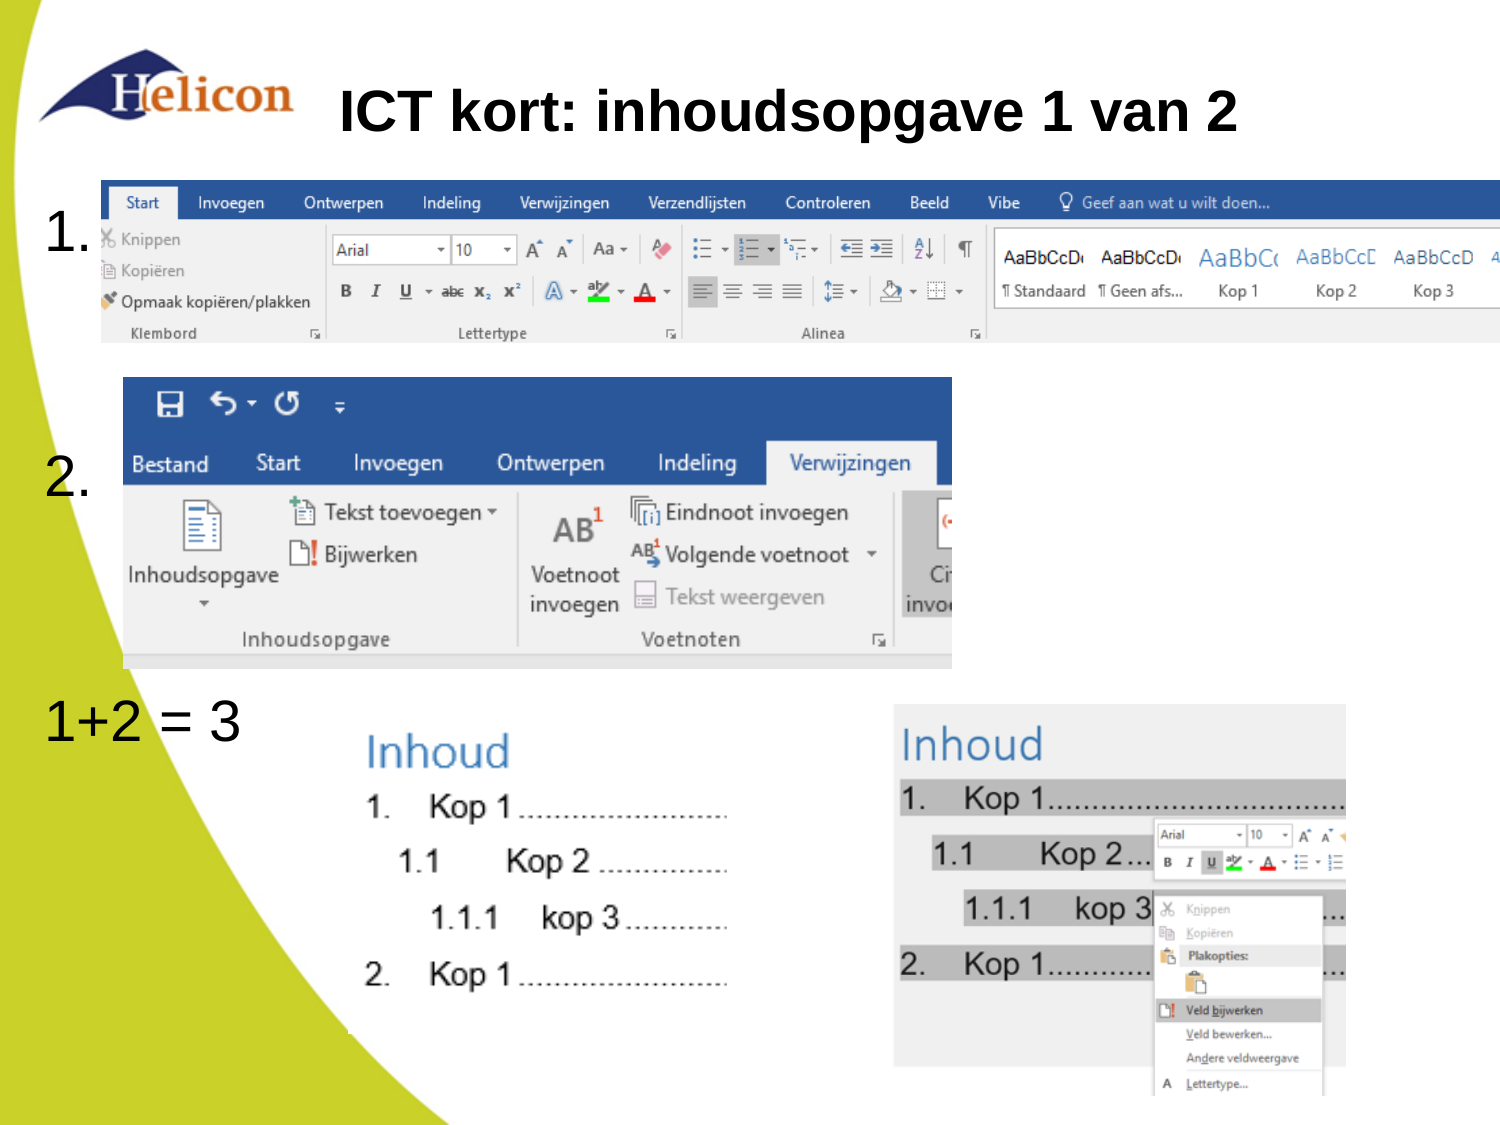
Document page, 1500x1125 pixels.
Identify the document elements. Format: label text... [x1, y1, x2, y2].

title ICT kort: inhoudsopgave 1 van 2 [324, 54, 1415, 161]
list 1. 2. 1+2 = 3 [29, 185, 1118, 995]
picture [0, 0, 1500, 1125]
